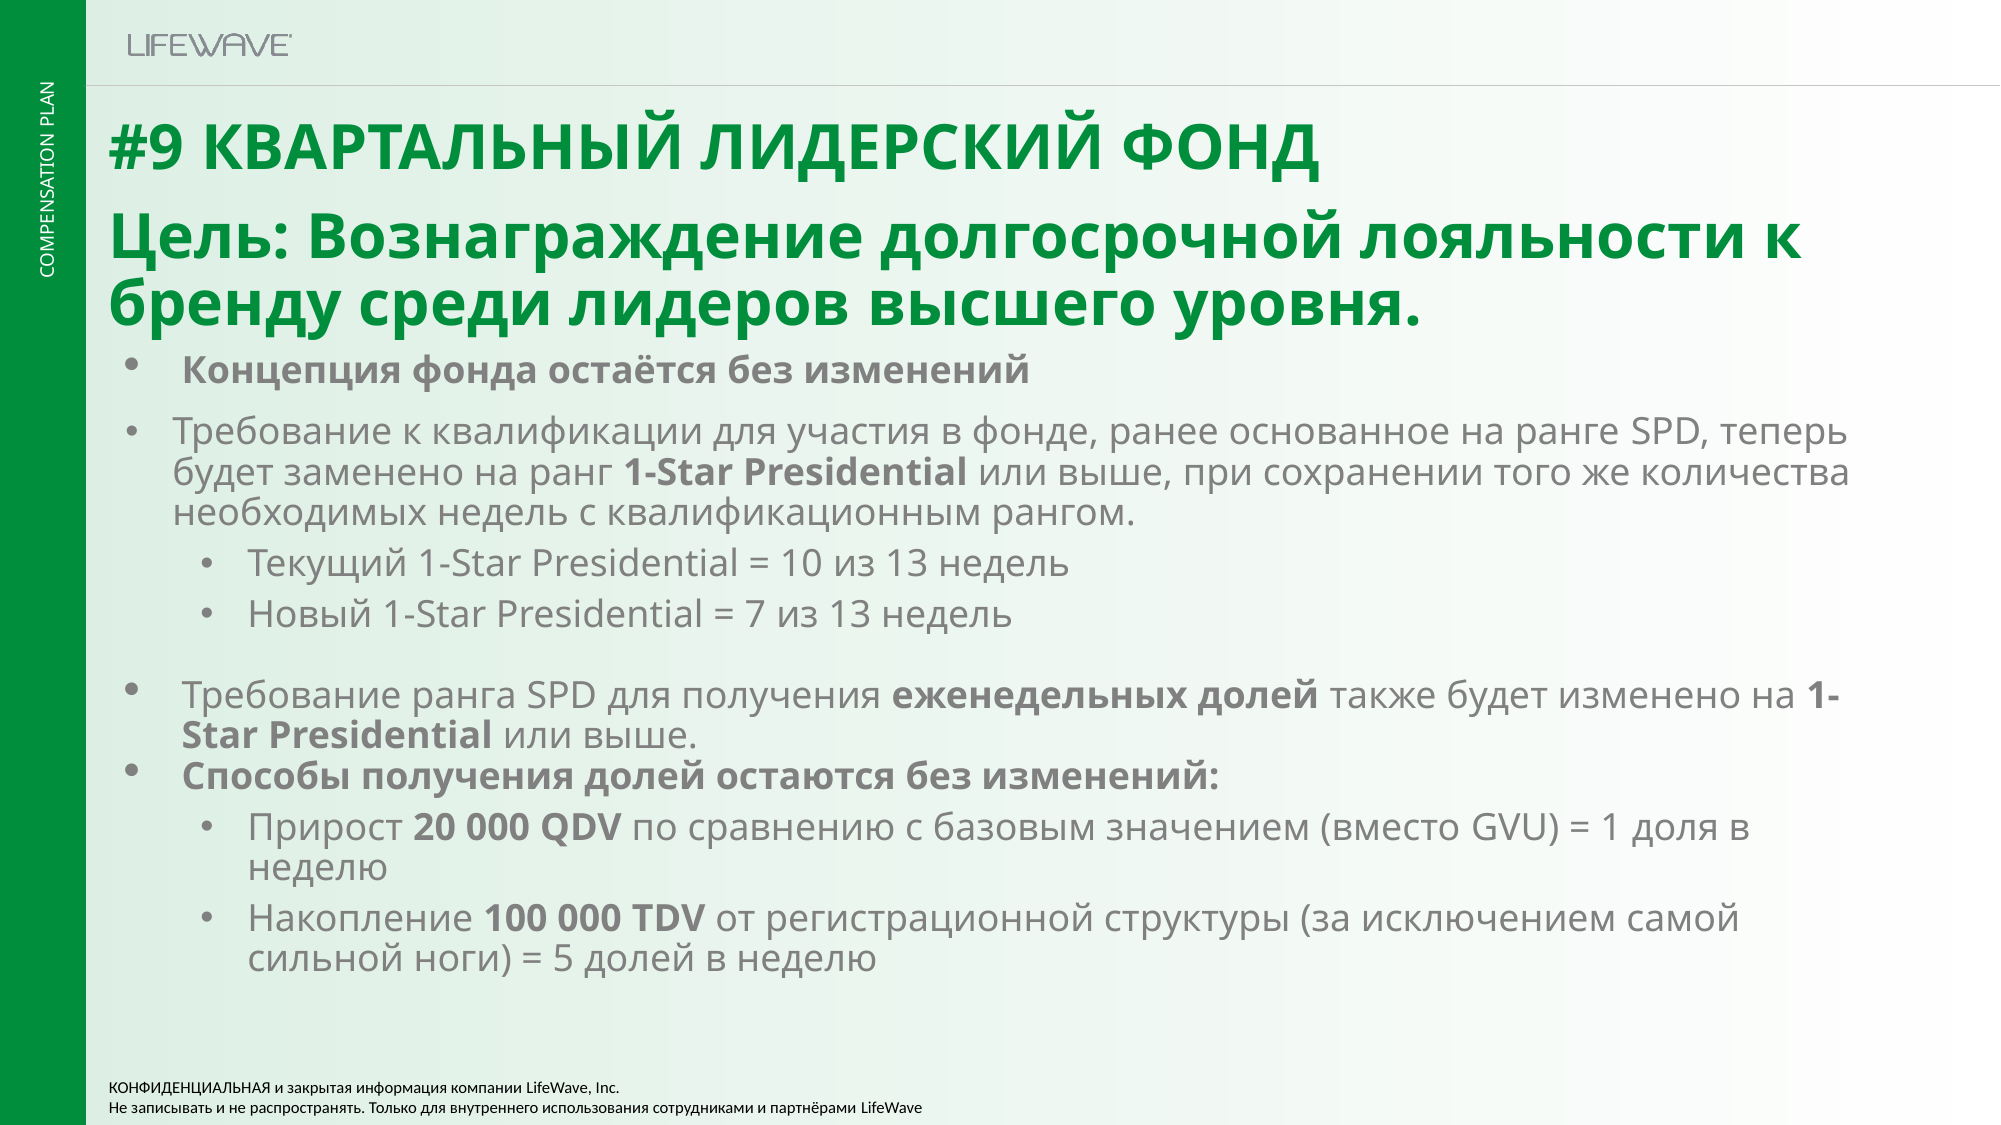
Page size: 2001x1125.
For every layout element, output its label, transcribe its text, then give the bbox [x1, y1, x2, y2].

text_box КОНФИДЕНЦИАЛЬНАЯ и закрытая информация компании LifeWave, Inc. Не записывать и не распространять. Только для внутреннего использования сотрудниками и партнёрами LifeWave [93, 1069, 985, 1125]
list #9 КВАРТАЛЬНЫЙ ЛИДЕРСКИЙ ФОНД Цель: Вознаграждение долгосрочной лояльности к бренду среди лидеров высшего уровня. [93, 108, 1830, 182]
picture [126, 33, 292, 57]
list Концепция фонда остаётся без изменений Требование к квалификации для участия в фонде, ранее основанное на ранге SPD, теперь будет заменено на ранг 1-Star Presidential или выше, при сохранении того же количества необходимых недель с квалификационным рангом. Текущий 1-Star Presidential = 10 из 13 недель Новый 1-Star Presidential = 7 из 13 недель Требование ранга SPD для получения еженедельных долей также будет изменено на 1-Star Presidential или выше. Способы получения долей остаются без изменений: Прирост 20 000 QDV по сравнению с базовым значением (вместо GVU) = 1 доля в неделю Накопление 100 000 TDV от регистрационной структуры (за исключением самой сильной ноги) = 5 долей в неделю [110, 343, 1890, 860]
